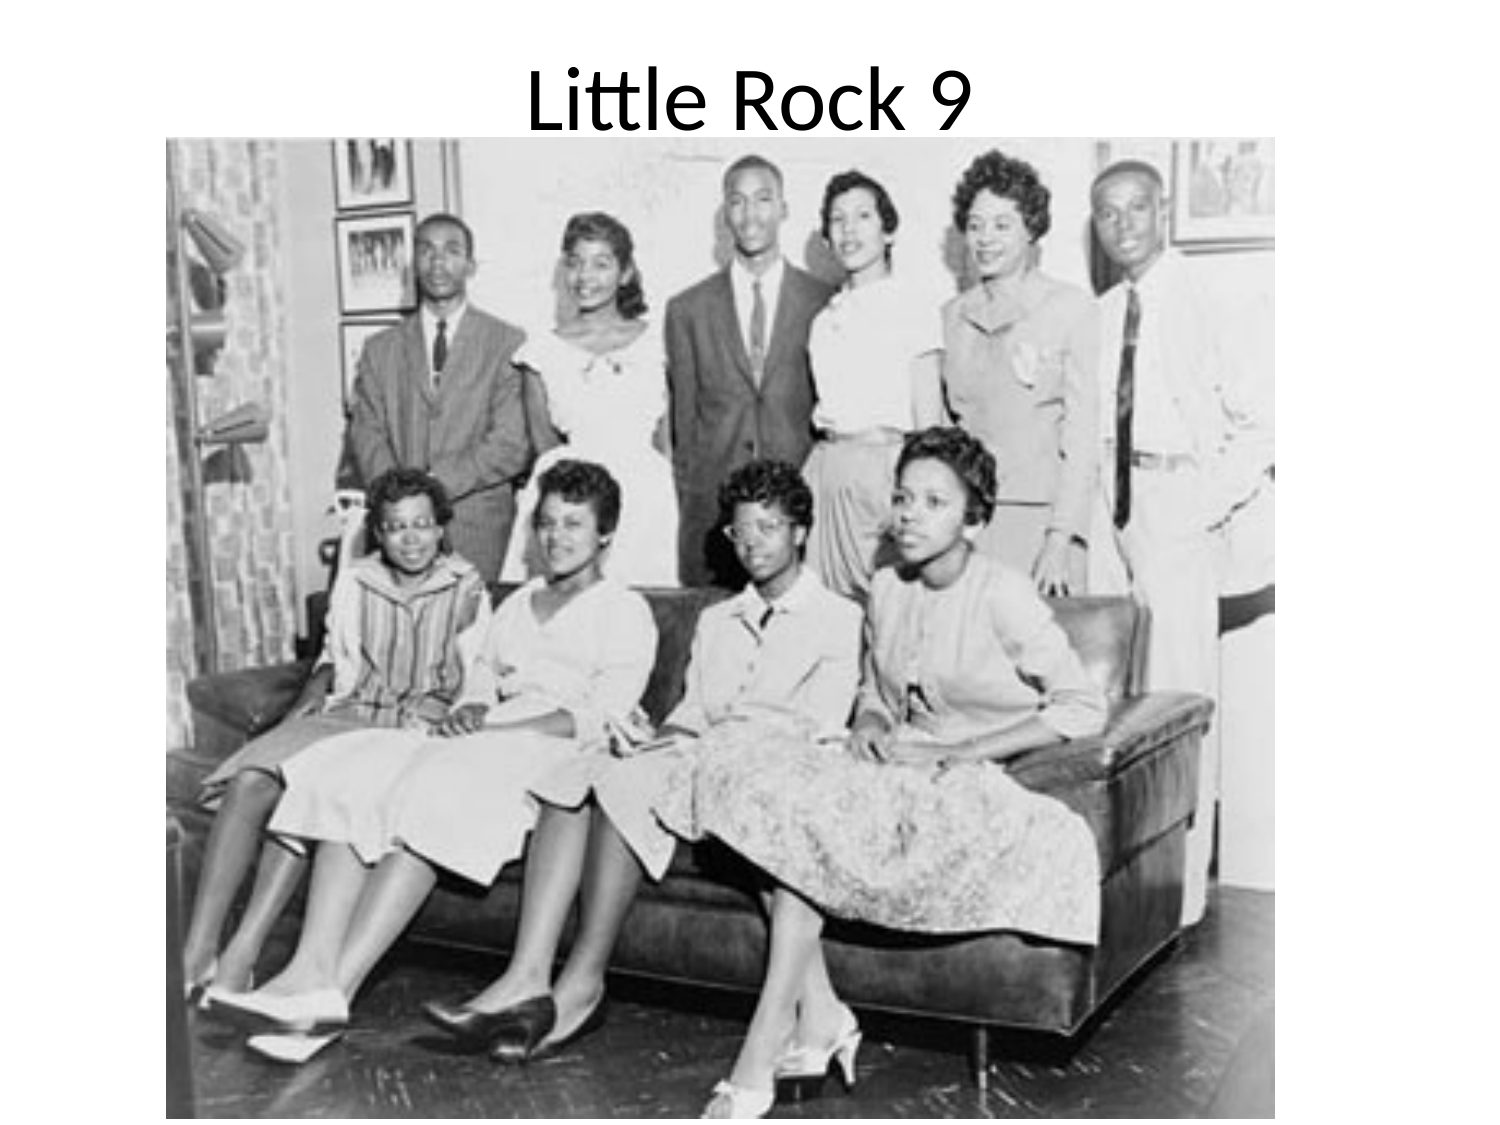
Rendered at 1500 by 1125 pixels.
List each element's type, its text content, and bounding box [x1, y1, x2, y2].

picture [166, 137, 1276, 1119]
title Little Rock 9 [75, 0, 1425, 188]
